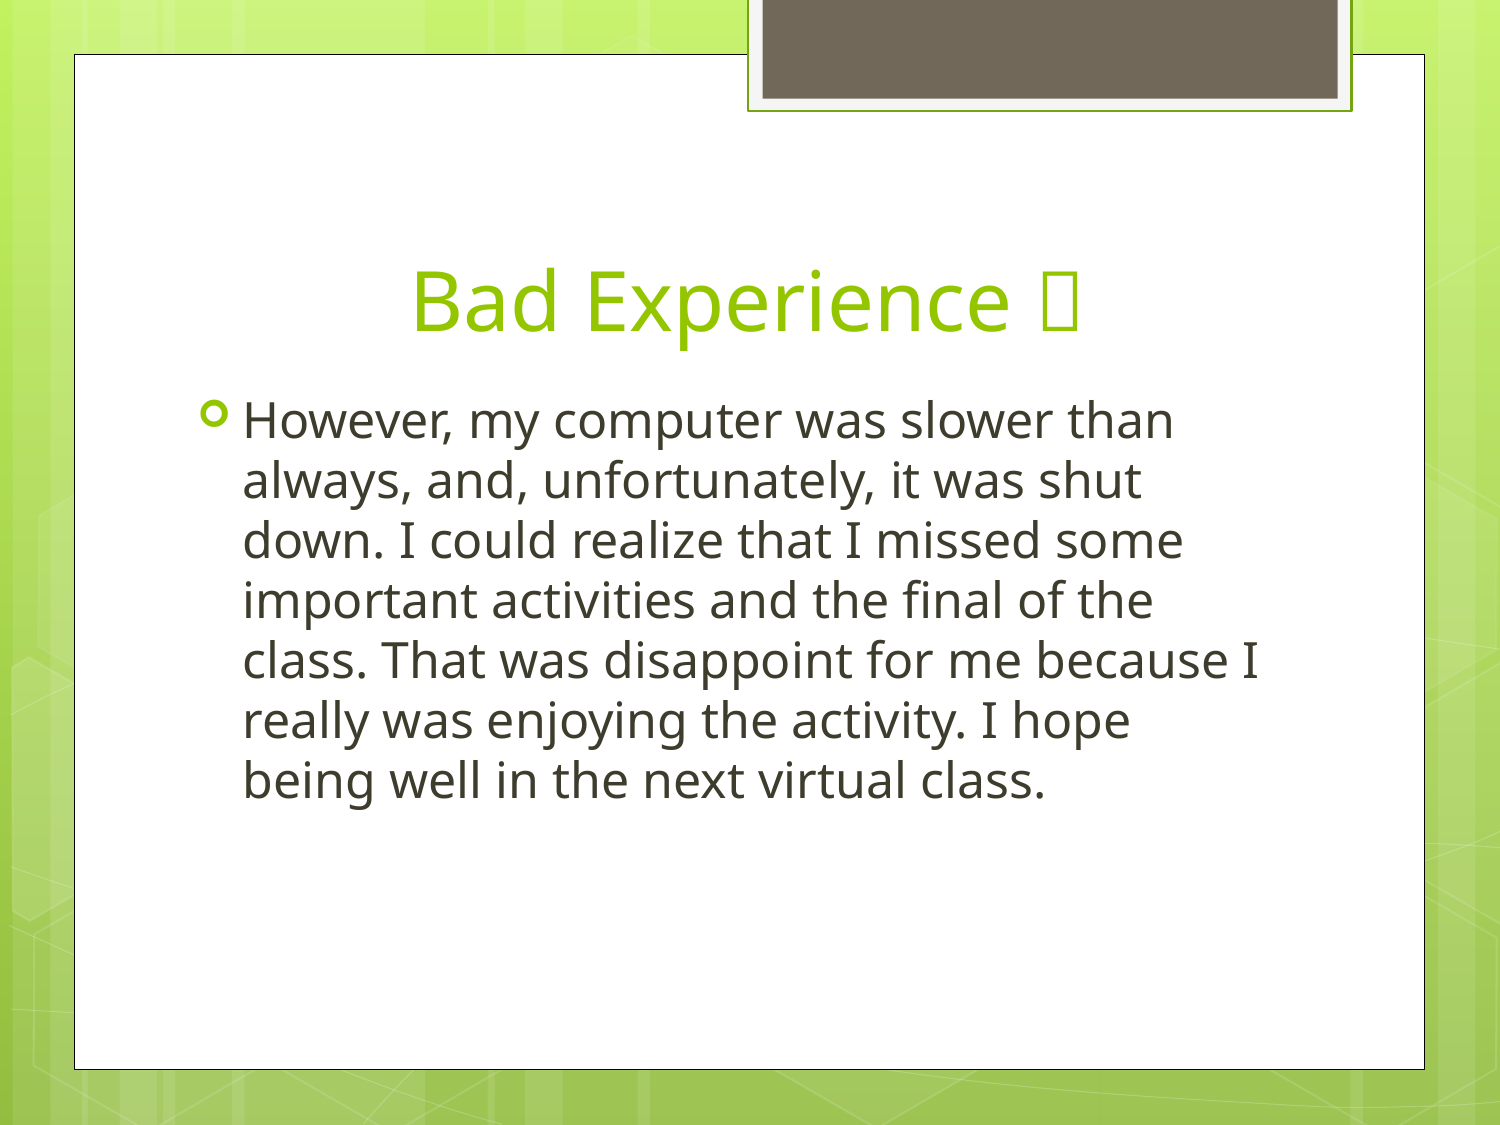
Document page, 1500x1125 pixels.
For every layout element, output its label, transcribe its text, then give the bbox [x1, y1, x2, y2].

title Bad Experience  [171, 168, 1324, 357]
list However, my computer was slower than always, and, unfortunately, it was shut down. I could realize that I missed some important activities and the final of the class. That was disappoint for me because I really was enjoying the activity. I hope being well in the next virtual class. [171, 381, 1283, 957]
